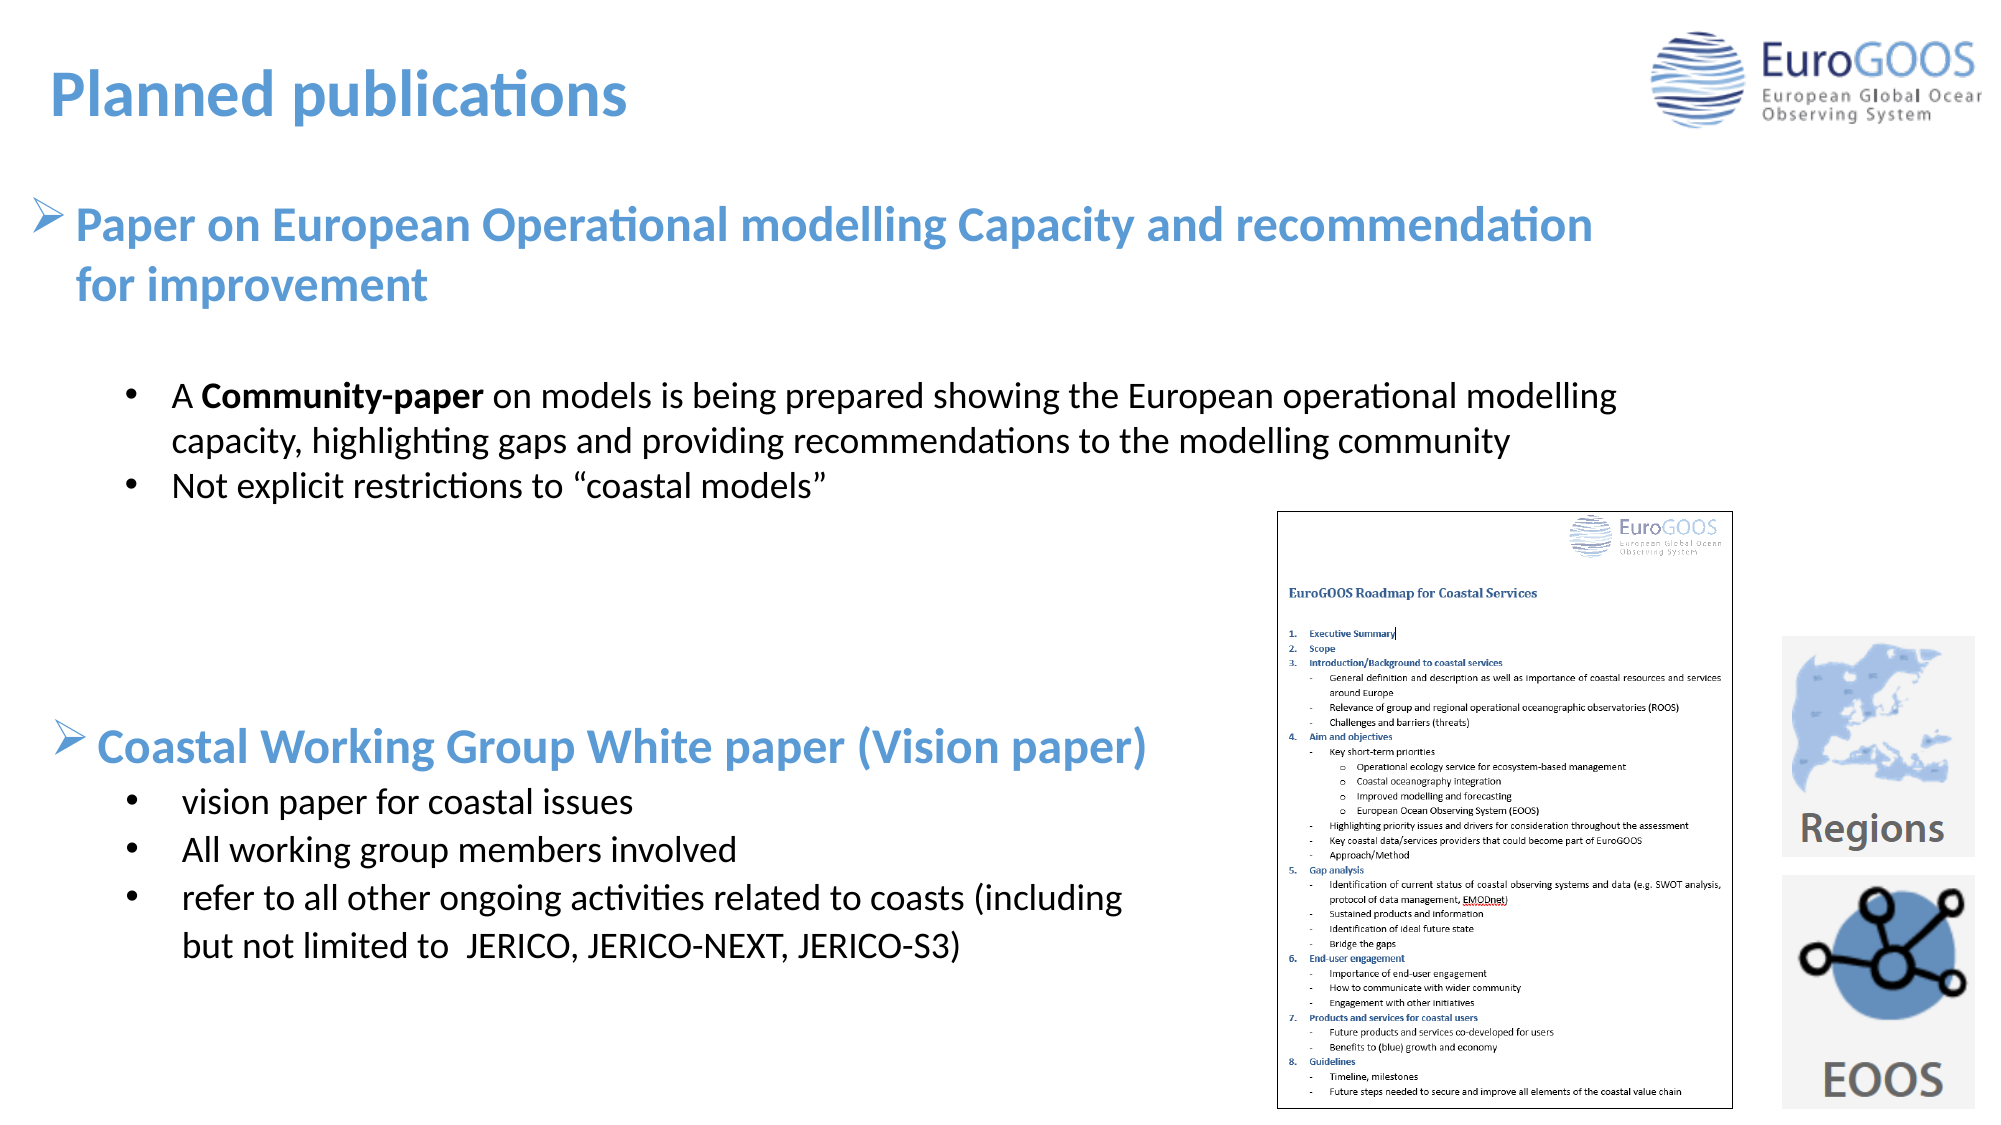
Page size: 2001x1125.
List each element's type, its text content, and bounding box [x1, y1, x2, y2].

text_box Paper on European Operational modelling Capacity and recommendation for improvement A Community-paper on models is being prepared showing the European operational modelling capacity, highlighting gaps and providing recommendations to the modelling community Not explicit restrictions to “coastal models” [14, 183, 1661, 559]
picture [1782, 636, 1975, 857]
picture [1277, 511, 1733, 1109]
picture [1782, 875, 1975, 1109]
text_box Coastal Working Group White paper (Vision paper) vision paper for coastal issues All working group members involved refer to all other ongoing activities related to coasts (including but not limited to JERICO, JERICO-NEXT, JERICO-S3) [35, 706, 1196, 974]
picture [1646, 24, 1982, 134]
text_box Planned publications [35, 42, 1939, 138]
